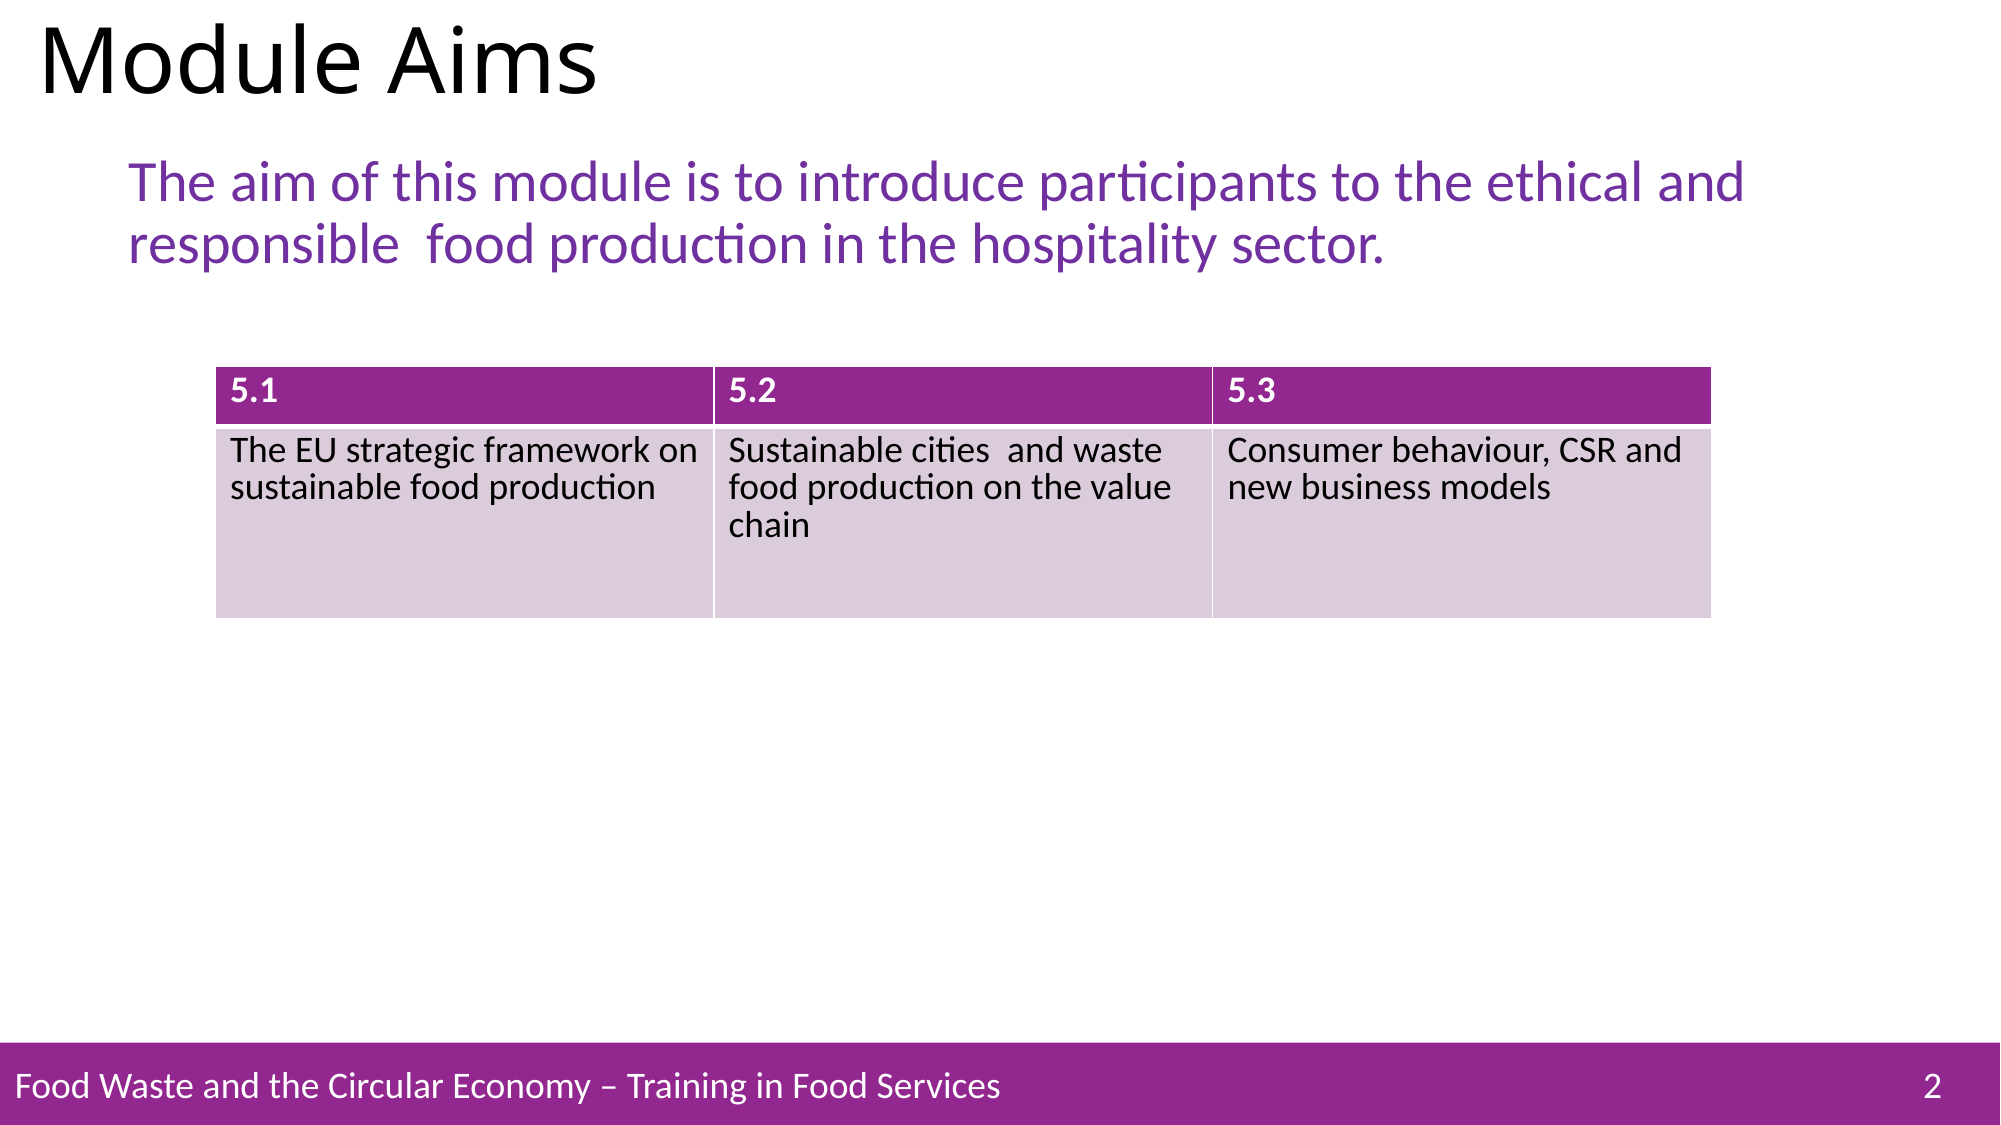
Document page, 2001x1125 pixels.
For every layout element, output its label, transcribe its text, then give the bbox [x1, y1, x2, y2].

table_cell The EU strategic framework on sustainable food production [216, 429, 713, 618]
title Module Aims [22, 3, 1747, 126]
list The aim of this module is to introduce participants to the ethical and responsible food production in the hospitality sector. [114, 143, 1880, 994]
table_header 5.3 [1213, 367, 1711, 424]
table_cell Consumer behaviour, CSR and new business models [1213, 429, 1711, 618]
table_header 5.2 [715, 367, 1212, 424]
table_header 5.1 [216, 367, 713, 424]
table_cell Sustainable cities and waste food production on the value chain [715, 429, 1212, 618]
